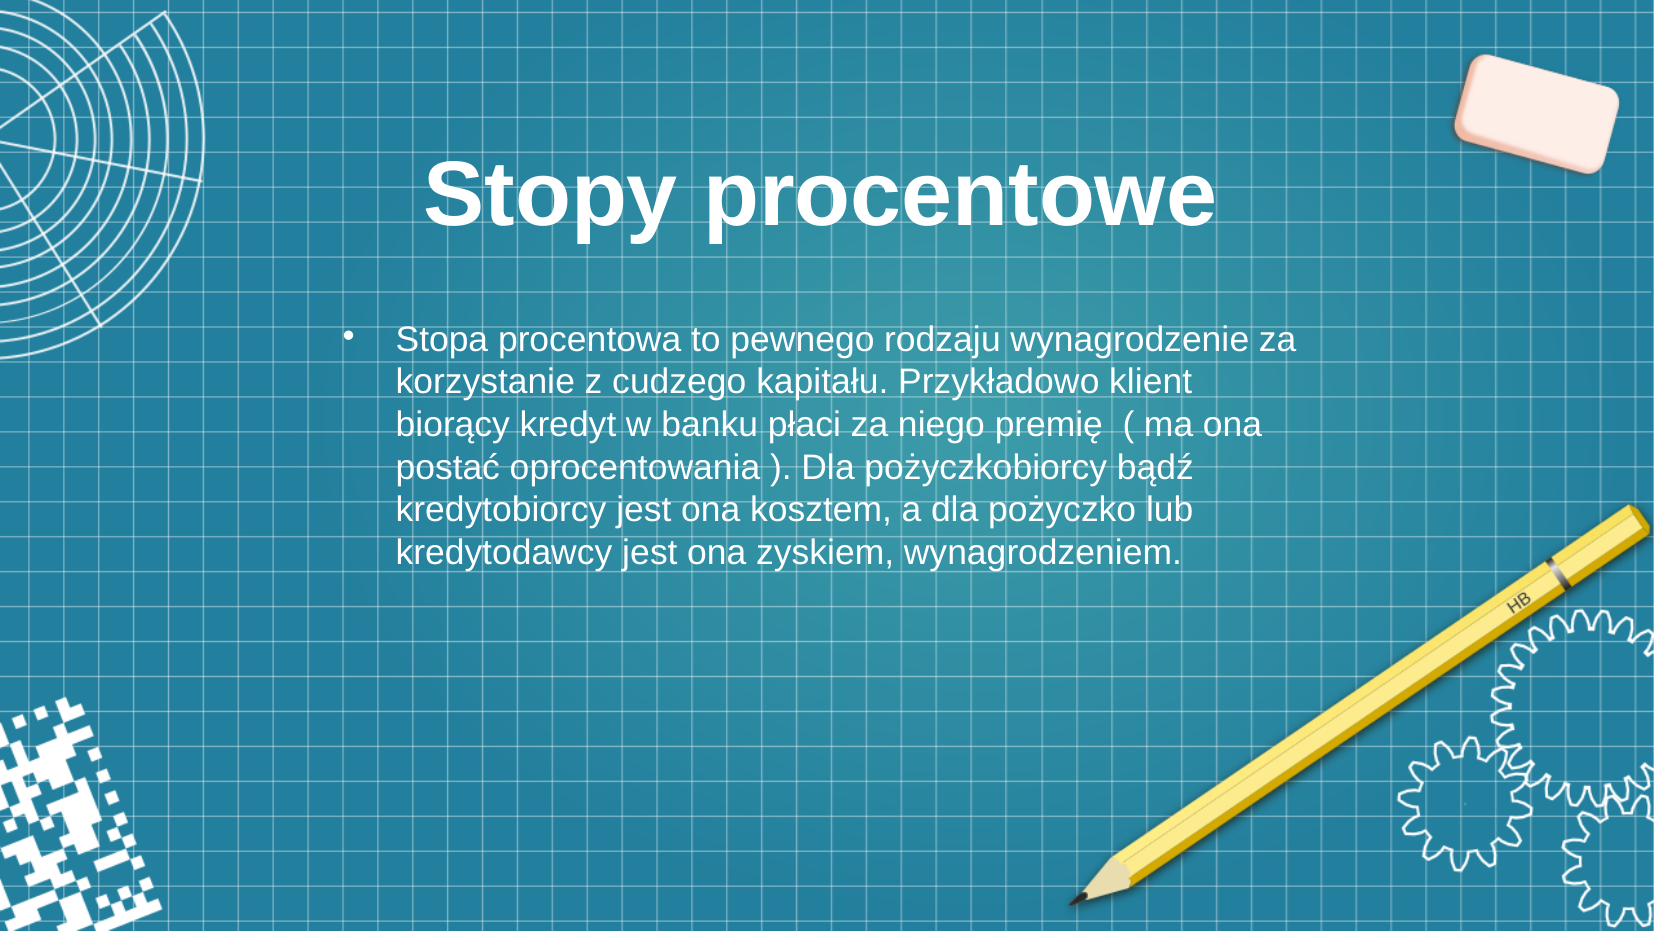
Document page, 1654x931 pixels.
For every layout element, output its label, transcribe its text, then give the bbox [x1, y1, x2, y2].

list Stopa procentowa to pewnego rodzaju wynagrodzenie za korzystanie z cudzego kapitału. Przykładowo klient biorący kredyt w banku płaci za niego premię ( ma ona postać oprocentowania ). Dla pożyczkobiorcy bądź kredytobiorcy jest ona kosztem, a dla pożyczko lub kredytodawcy jest ona zyskiem, wynagrodzeniem. [324, 315, 1300, 768]
picture [0, 0, 1654, 931]
title Stopy procentowe [76, 82, 1565, 296]
